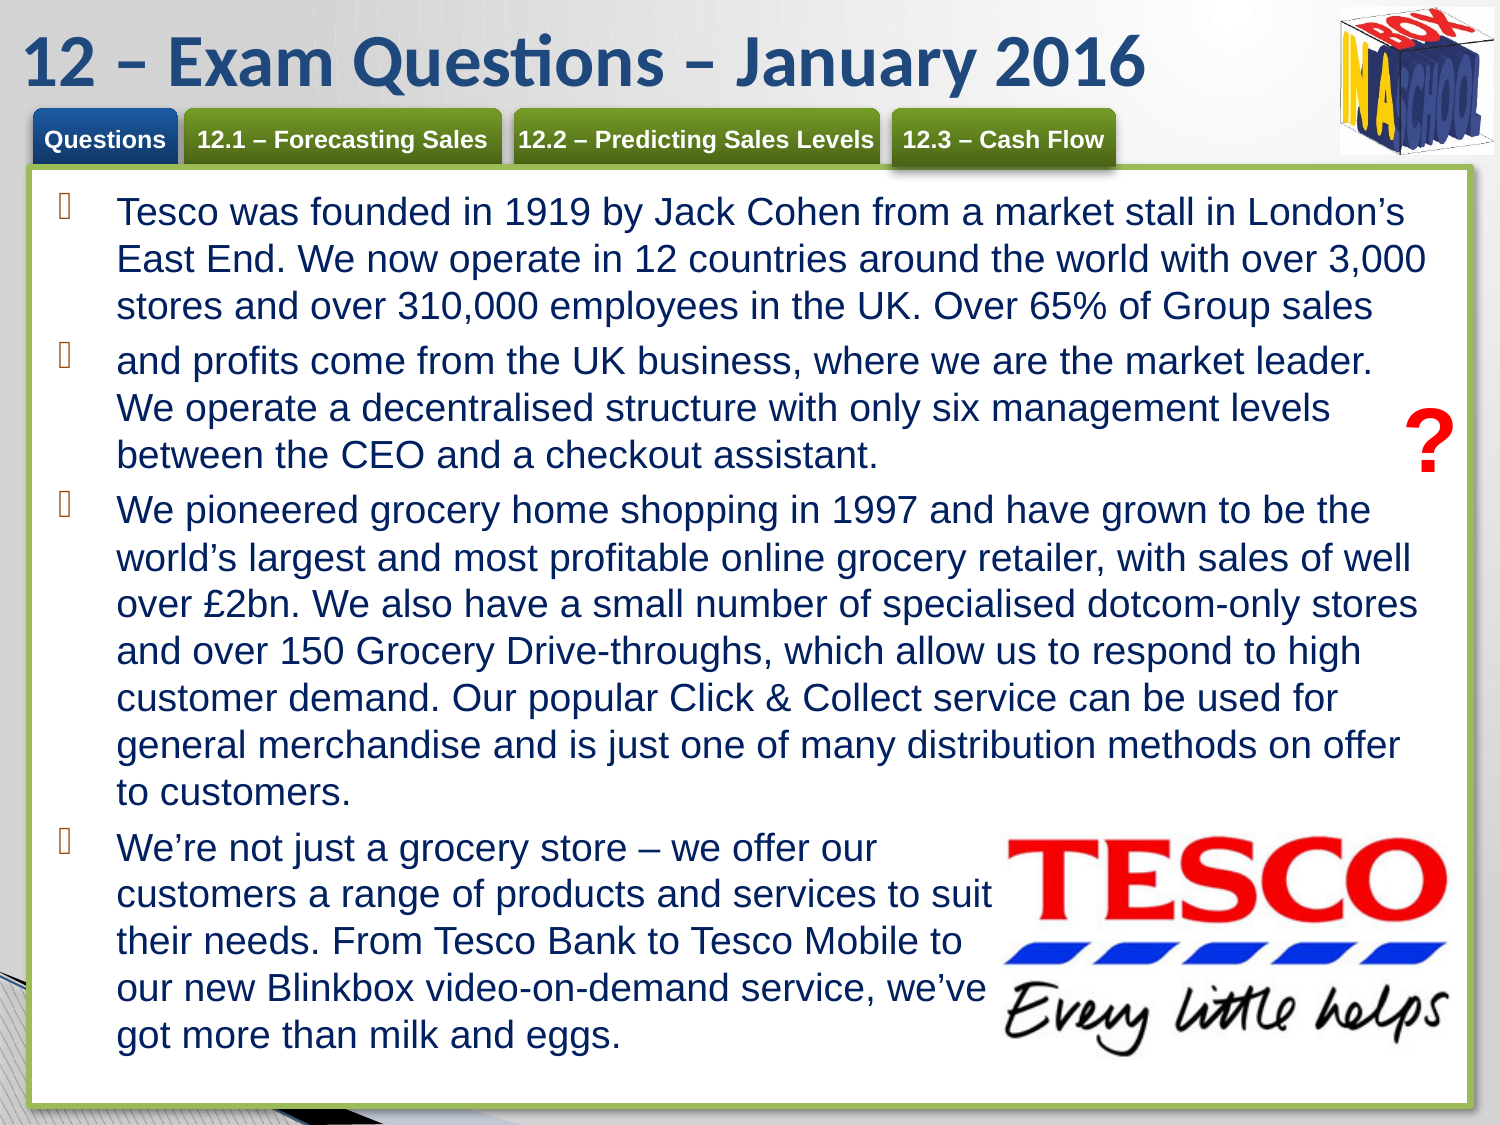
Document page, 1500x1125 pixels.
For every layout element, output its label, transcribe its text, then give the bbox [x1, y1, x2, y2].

picture [1340, 7, 1495, 155]
text_box Tesco was founded in 1919 by Jack Cohen from a market stall in London’s East End. We now operate in 12 countries around the world with over 3,000 stores and over 310,000 employees in the UK. Over 65% of Group sales and profits come from the UK business, where we are the market leader. We operate a decentralised structure with only six management levels between the CEO and a checkout assistant. We pioneered grocery home shopping in 1997 and have grown to be the world’s largest and most profitable online grocery retailer, with sales of well over £2bn. We also have a small number of specialised dotcom-only stores and over 150 Grocery Drive-throughs, which allow us to respond to high customer demand. Our popular Click & Collect service can be used for general merchandise and is just one of many distribution methods on offer to customers. We’re not just a grocery store – we offer our customers a range of products and services to suit their needs. From Tesco Bank to Tesco Mobile to our new Blinkbox video-on-demand service, we’ve got more than milk and eggs. [43, 179, 1449, 1064]
text_box ? [1387, 373, 1459, 499]
picture [281, 1114, 303, 1125]
title 12 – Exam Questions – January 2016 [5, 11, 1270, 102]
picture [1000, 831, 1453, 1060]
